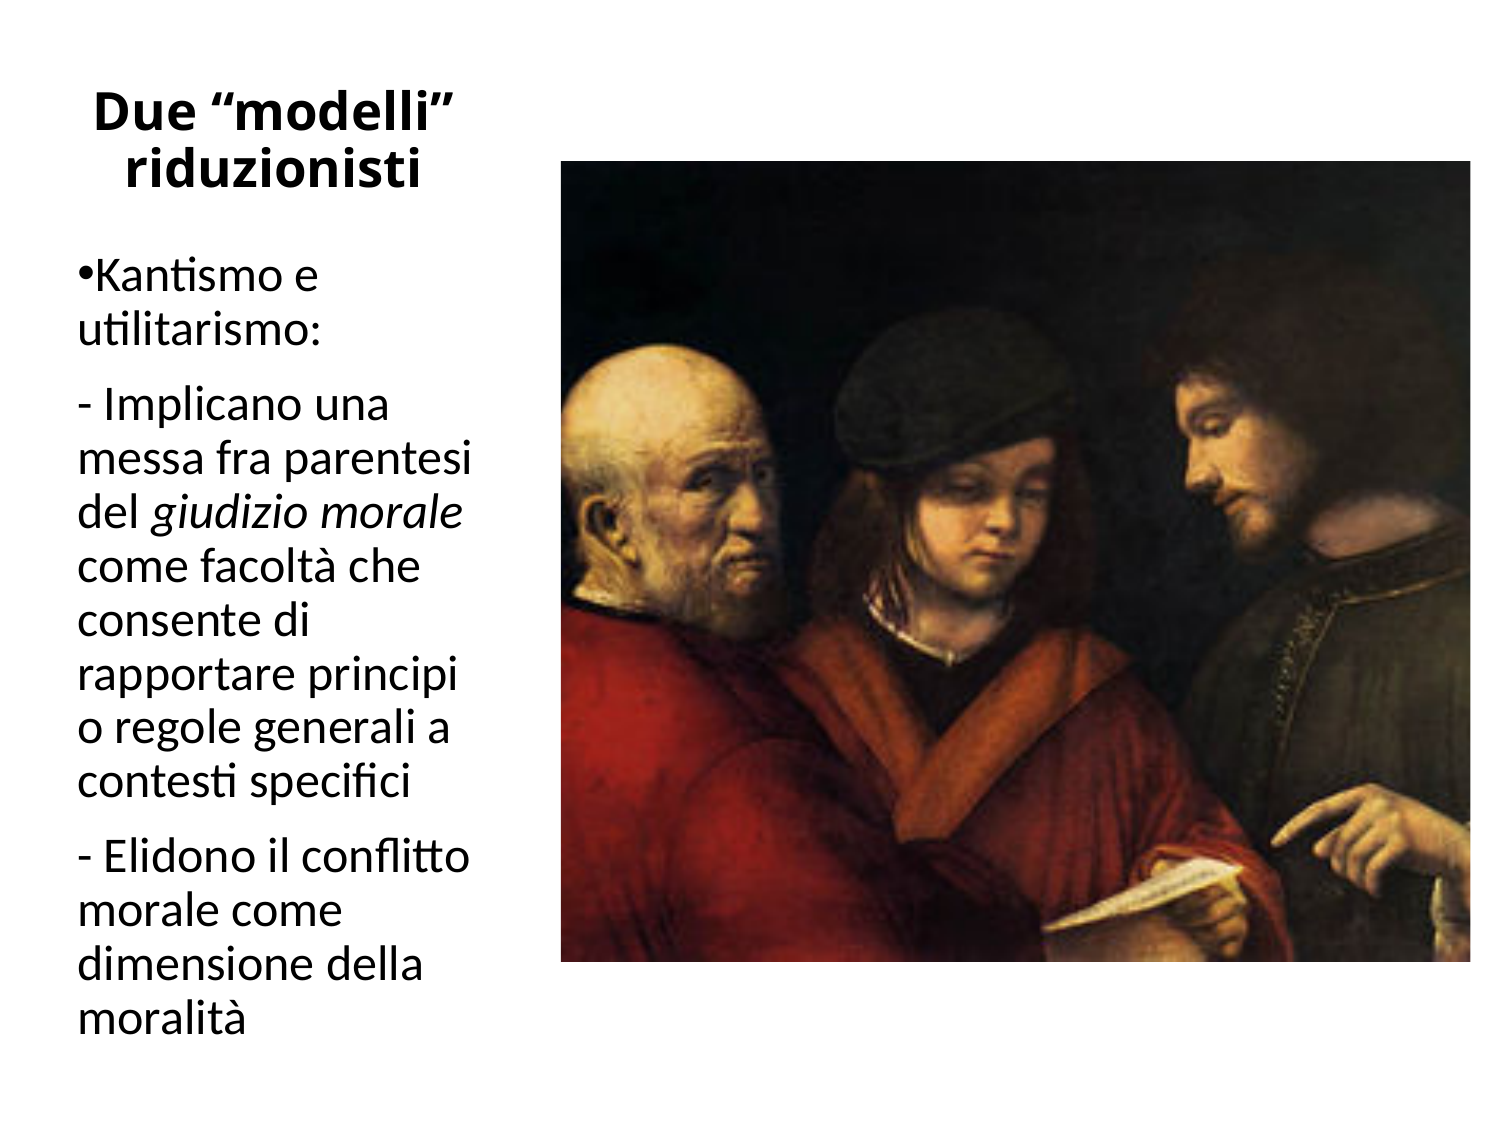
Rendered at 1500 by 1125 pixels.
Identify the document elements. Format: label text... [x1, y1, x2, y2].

picture [560, 161, 1471, 962]
list Kantismo e utilitarismo: - Implicano una messa fra parentesi del giudizio morale come facoltà che consente di rapportare principi o regole generali a contesti specifici - Elidono il conflitto morale come dimensione della moralità [62, 240, 504, 1050]
title Due “modelli” riduzionisti [37, 75, 524, 207]
